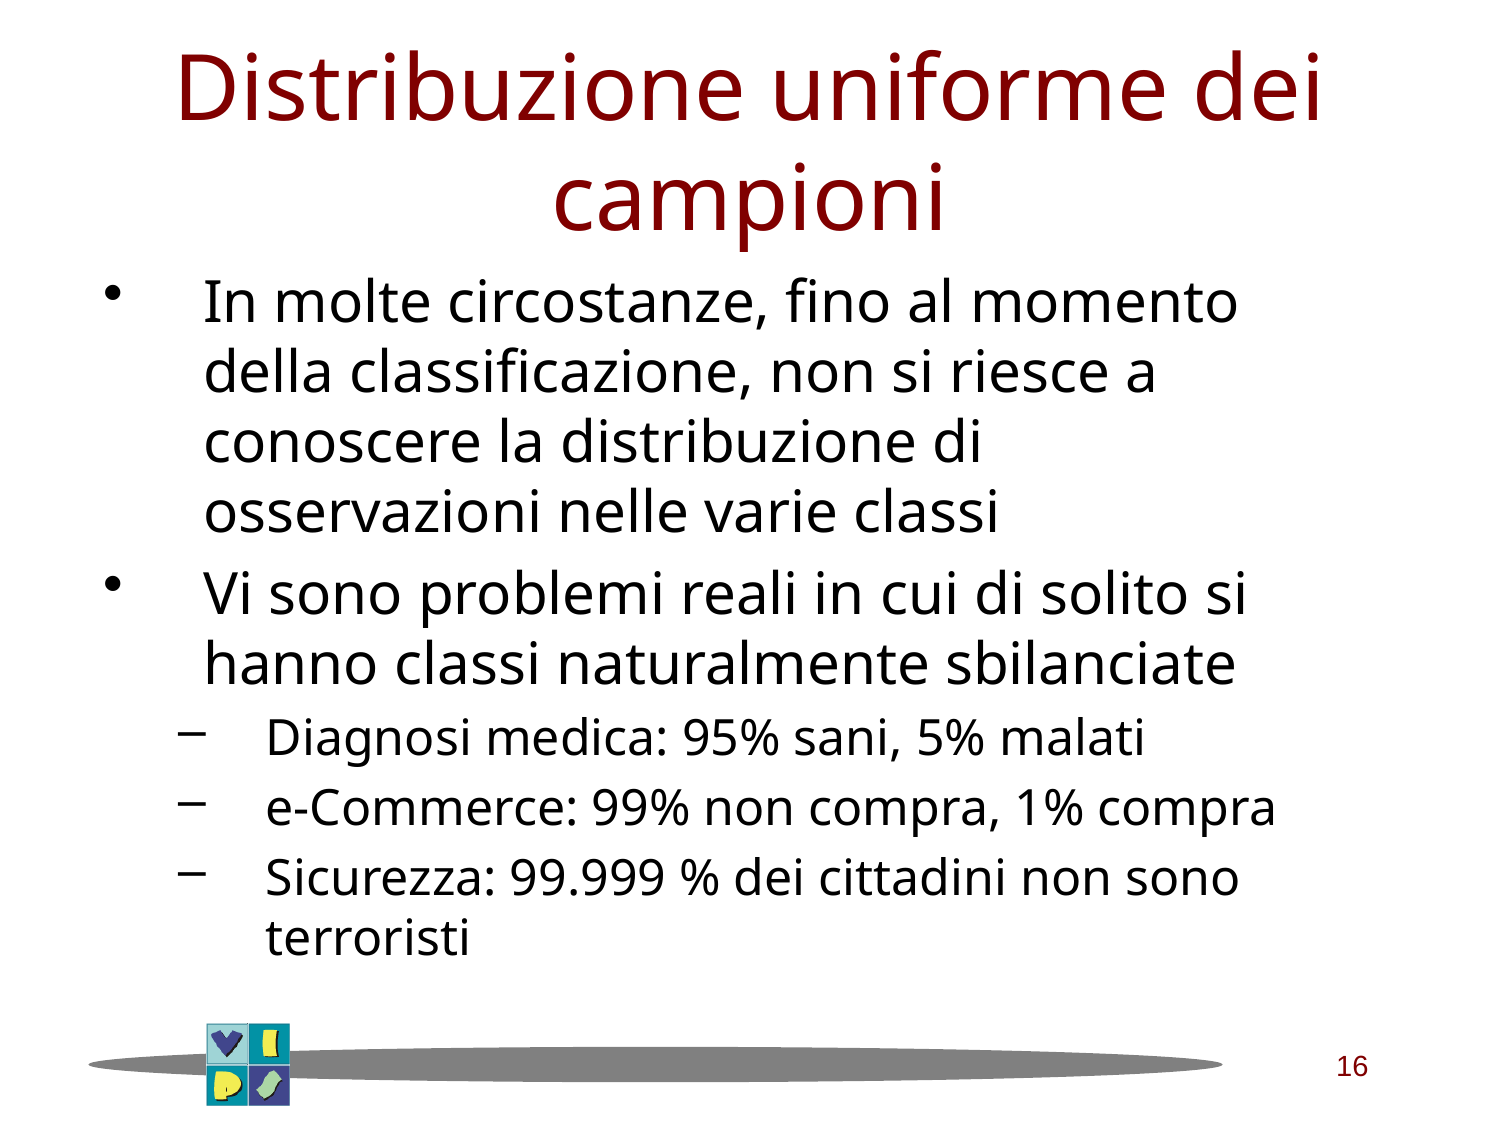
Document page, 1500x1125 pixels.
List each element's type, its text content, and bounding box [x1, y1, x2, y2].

text_box In molte circostanze, fino al momento della classificazione, non si riesce a conoscere la distribuzione di osservazioni nelle varie classi Vi sono problemi reali in cui di solito si hanno classi naturalmente sbilanciate Diagnosi medica: 95% sani, 5% malati e-Commerce: 99% non compra, 1% compra Sicurezza: 99.999 % dei cittadini non sono terroristi [88, 256, 1329, 1000]
picture [206, 1023, 290, 1106]
title Distribuzione uniforme dei campioni [75, 45, 1425, 233]
slide_number 16 [1033, 1039, 1384, 1118]
